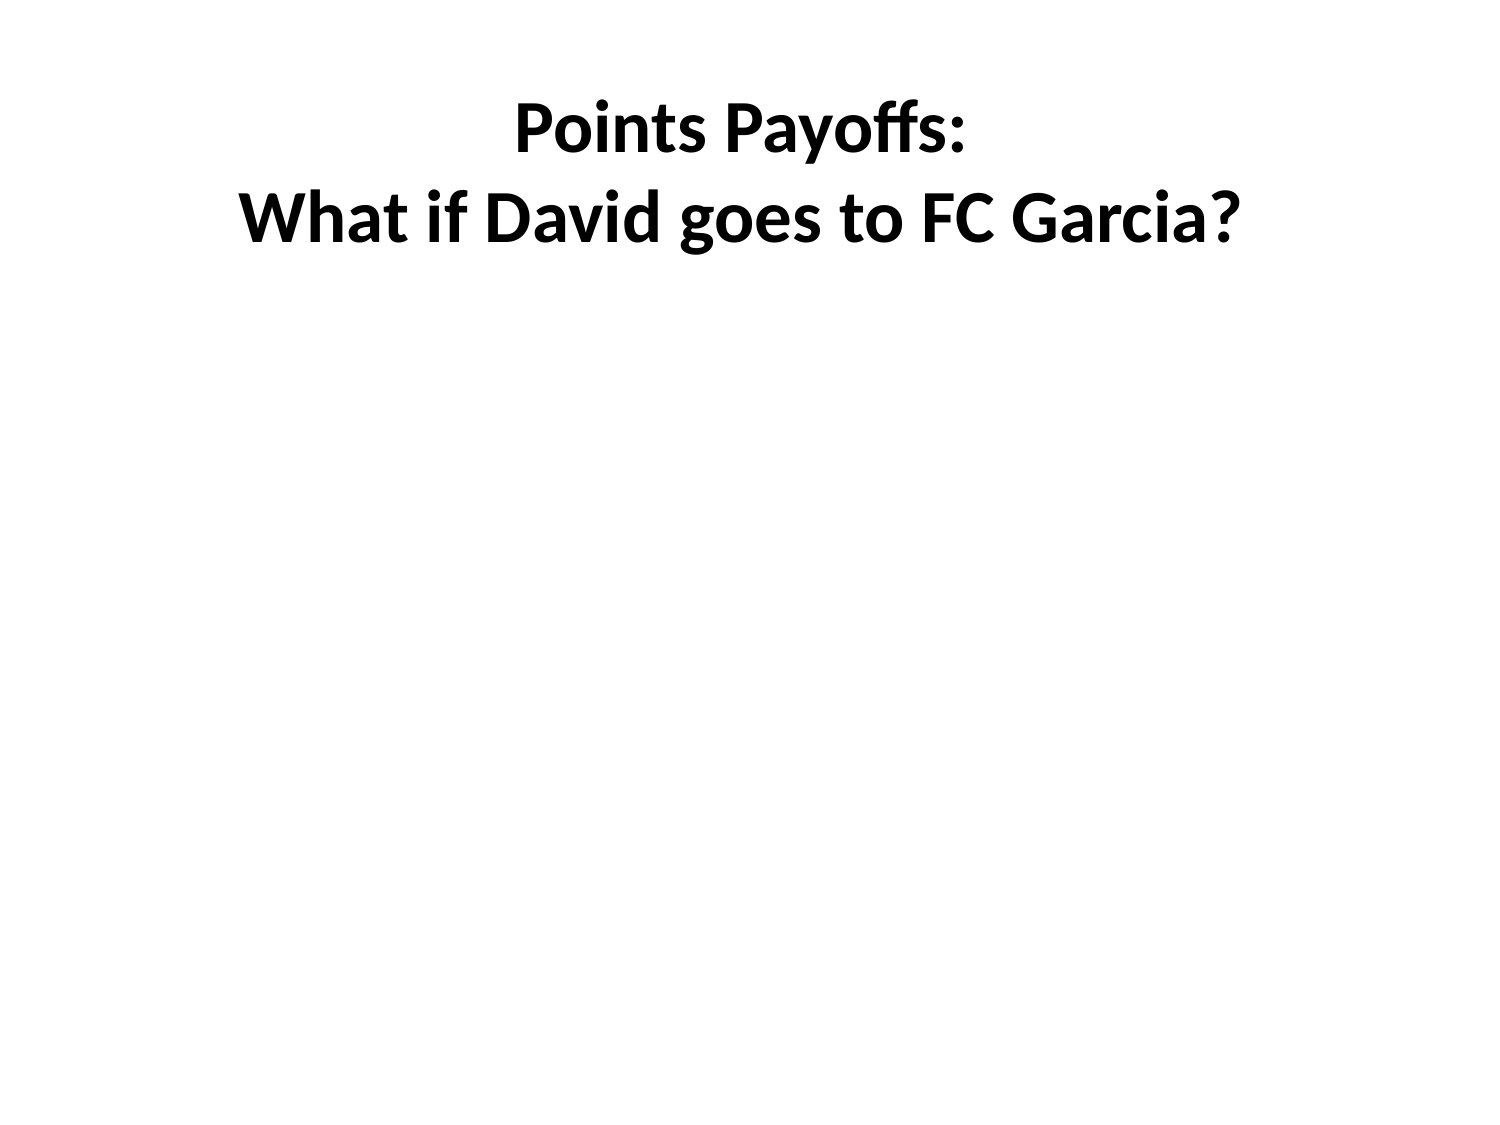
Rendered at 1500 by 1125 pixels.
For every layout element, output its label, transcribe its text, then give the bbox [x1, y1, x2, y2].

title Points Payoffs: What if David goes to FC Garcia? [75, 45, 1425, 291]
